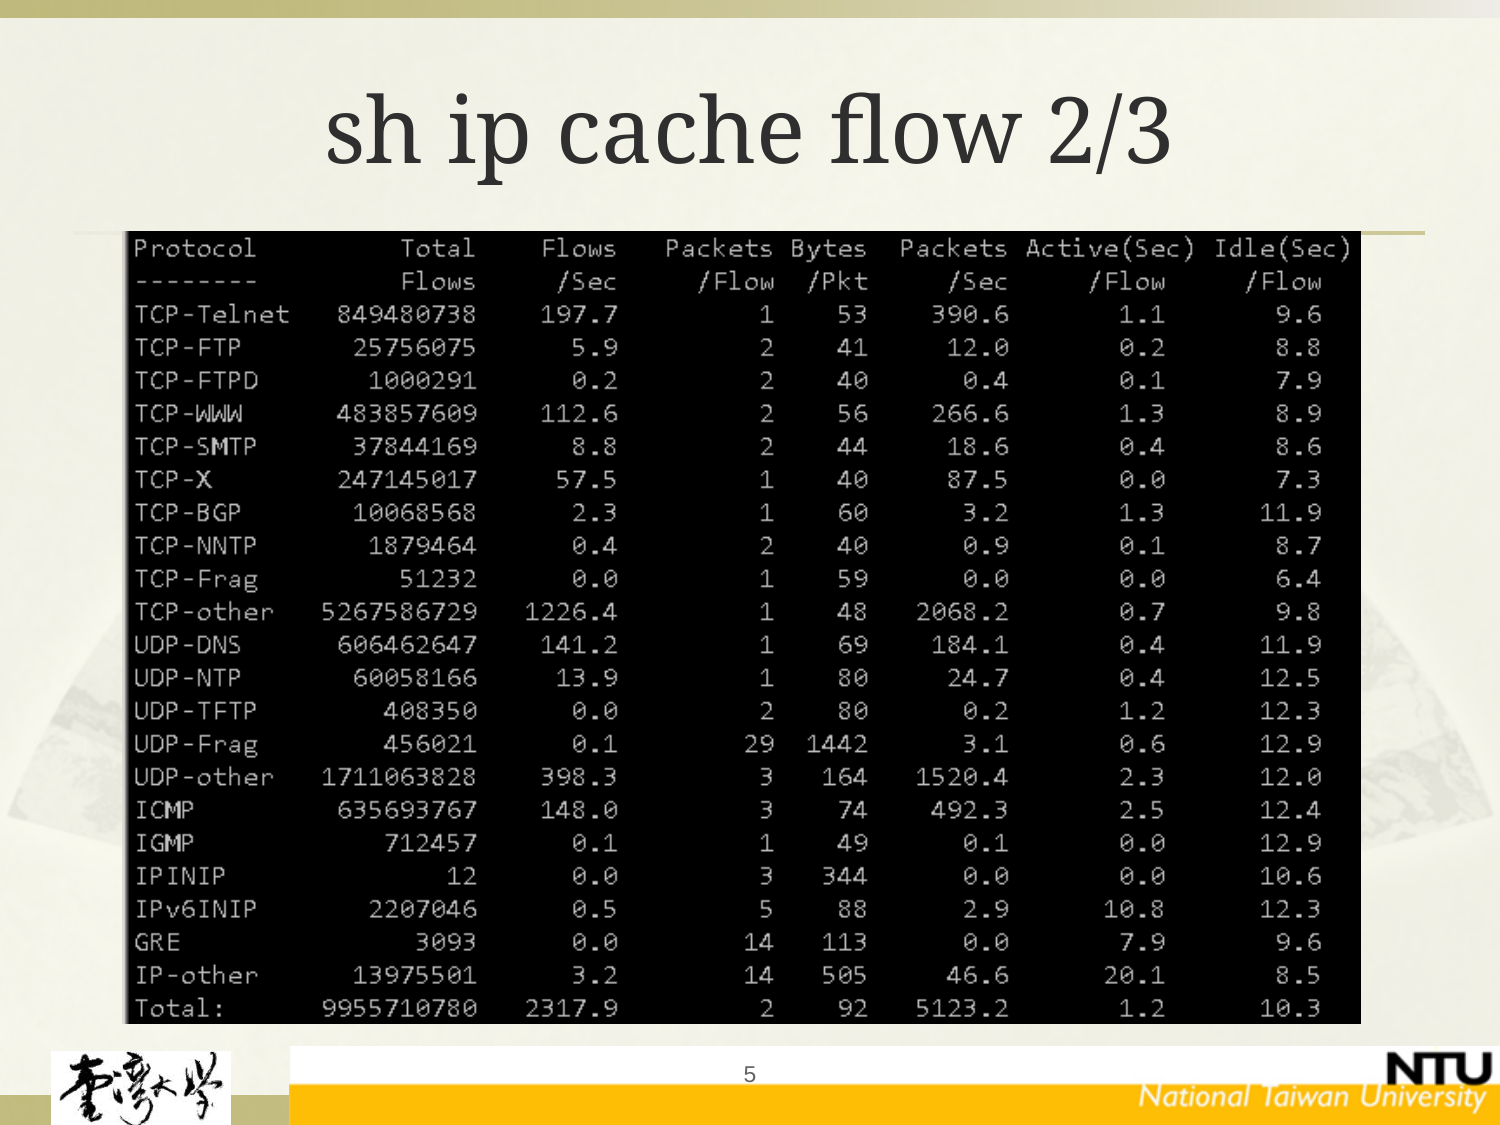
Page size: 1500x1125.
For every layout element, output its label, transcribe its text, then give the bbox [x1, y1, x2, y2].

picture [51, 1051, 231, 1125]
title sh ip cache flow 2/3 [75, 45, 1425, 209]
picture [289, 1046, 1500, 1125]
slide_number 5 [675, 1050, 825, 1097]
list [122, 231, 1361, 1024]
